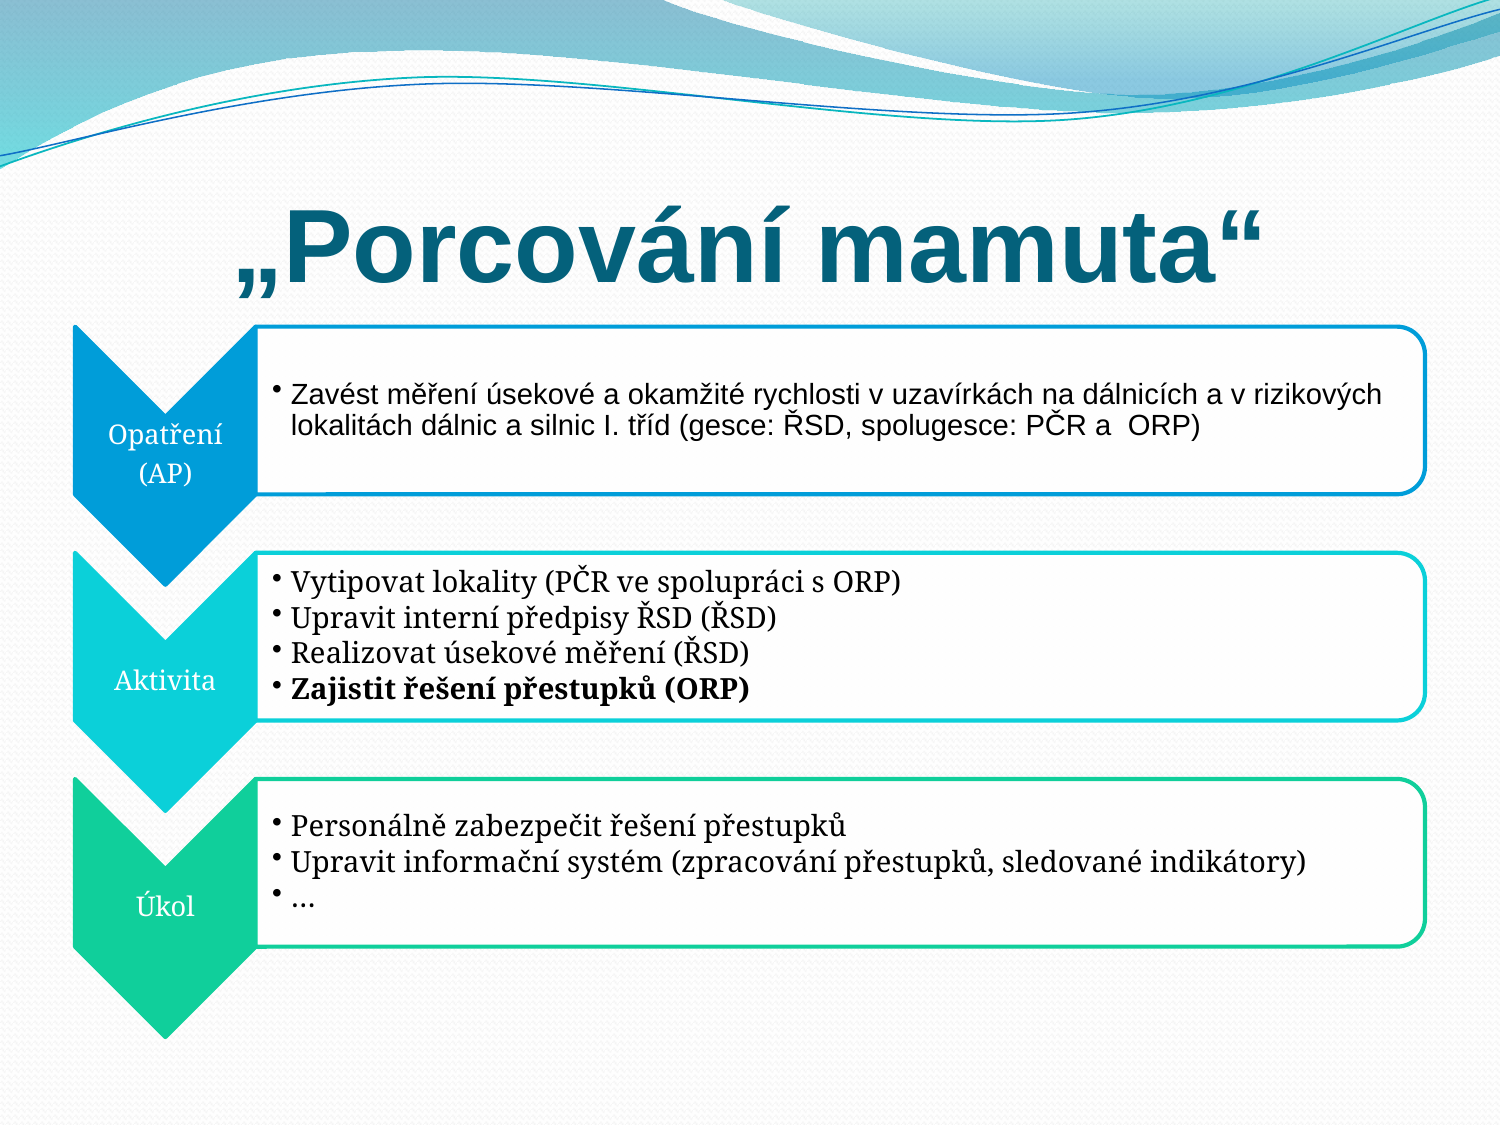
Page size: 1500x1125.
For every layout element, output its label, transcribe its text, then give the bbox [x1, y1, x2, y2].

title „Porcování mamuta“ [75, 115, 1425, 303]
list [74, 325, 1426, 1038]
